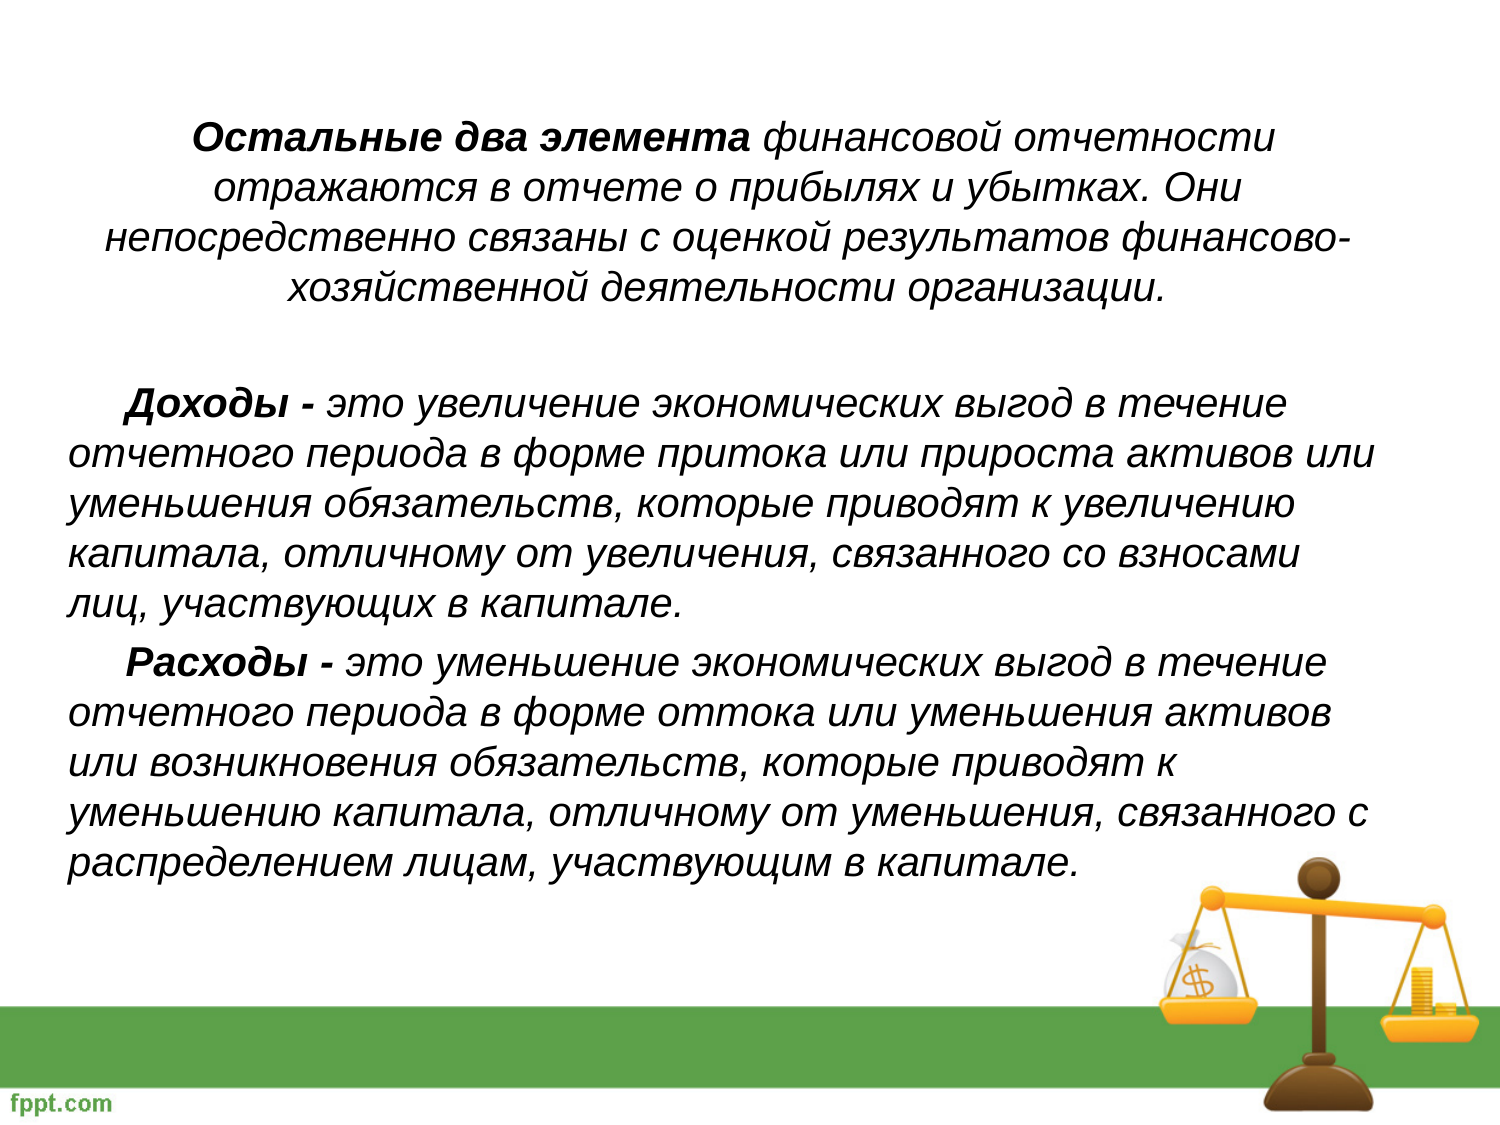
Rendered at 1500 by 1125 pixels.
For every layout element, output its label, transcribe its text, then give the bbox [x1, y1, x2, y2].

picture [0, 0, 1500, 1125]
list Остальные два элемента финансовой отчетности отражаются в отчете о прибылях и убытках. Они непосредственно связаны с оценкой результатов финансово-хозяйственной деятельности организации. Доходы - это увеличение экономических выгод в течение отчетного периода в форме притока или прироста активов или уменьшения обязательств, которые приводят к увеличению капитала, отличному от увеличения, связанного со взносами лиц, участвующих в капитале. Расходы - это уменьшение экономических выгод в течение отчетного периода в форме оттока или уменьшения активов или возникновения обязательств, которые приводят к уменьшению капитала, отличному от уменьшения, связанного с распределением лицам, участвующим в капитале. [53, 101, 1404, 935]
